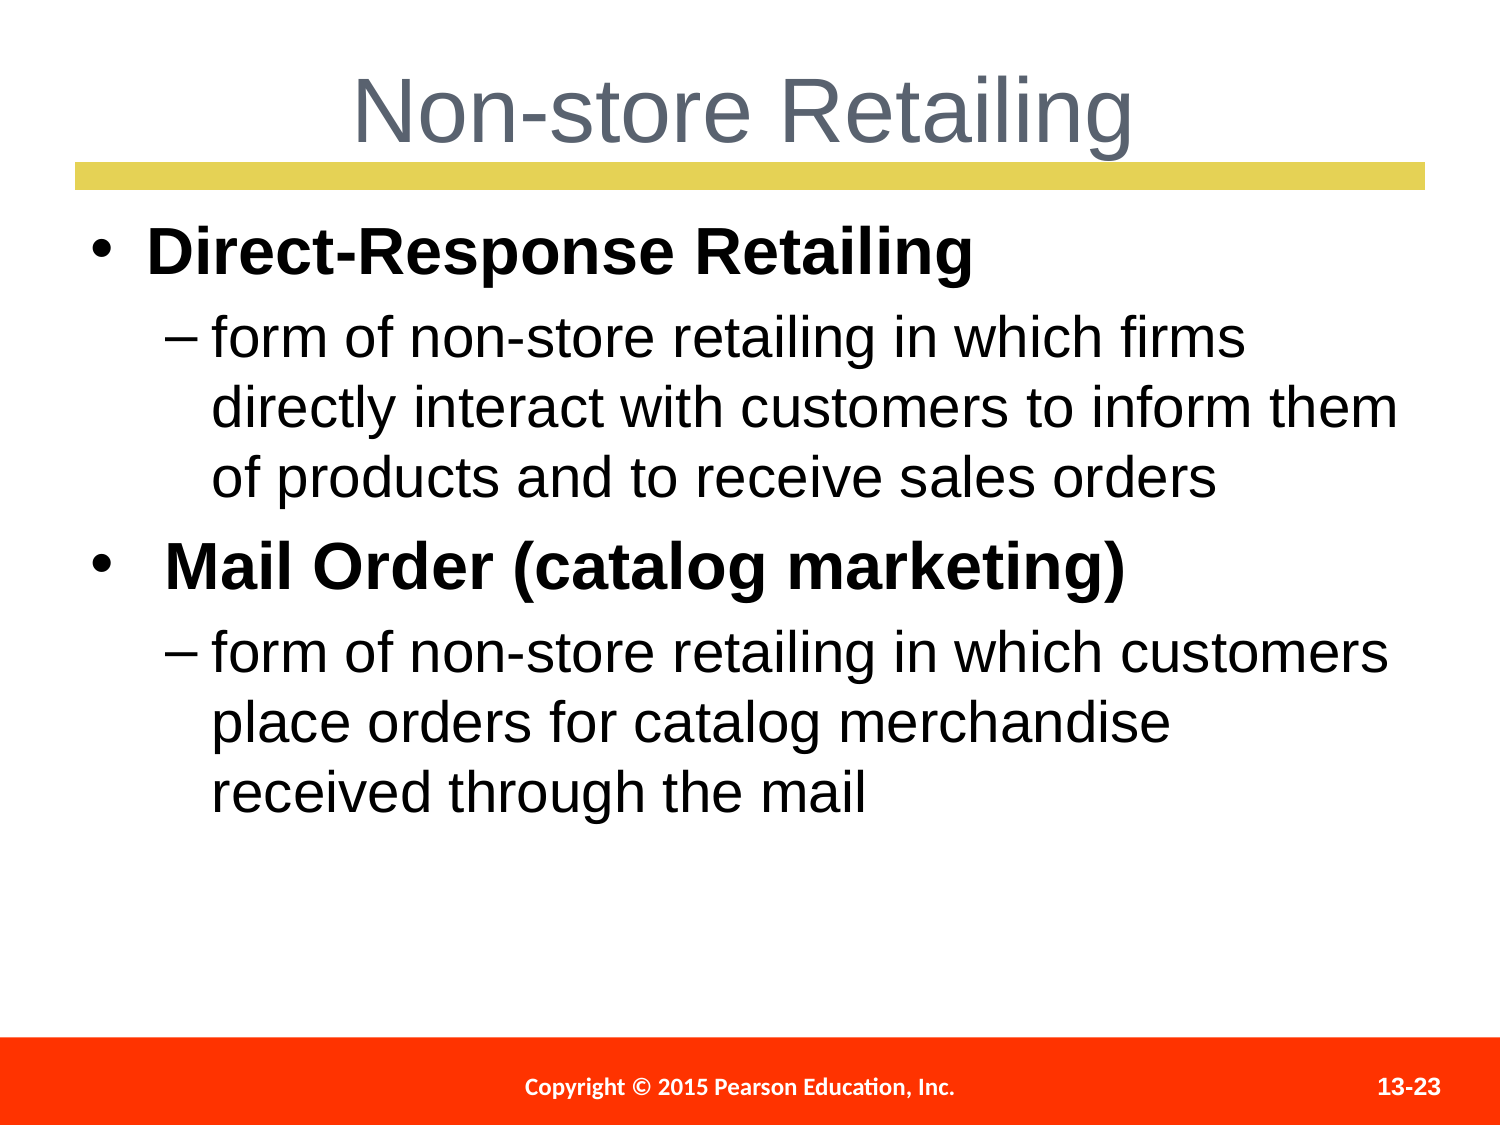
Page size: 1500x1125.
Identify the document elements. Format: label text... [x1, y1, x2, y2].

title Non-store Retailing [49, 12, 1438, 201]
list Direct-Response Retailing form of non-store retailing in which firms directly interact with customers to inform them of products and to receive sales orders Mail Order (catalog marketing) form of non-store retailing in which customers place orders for catalog merchandise received through the mail [74, 199, 1426, 1006]
